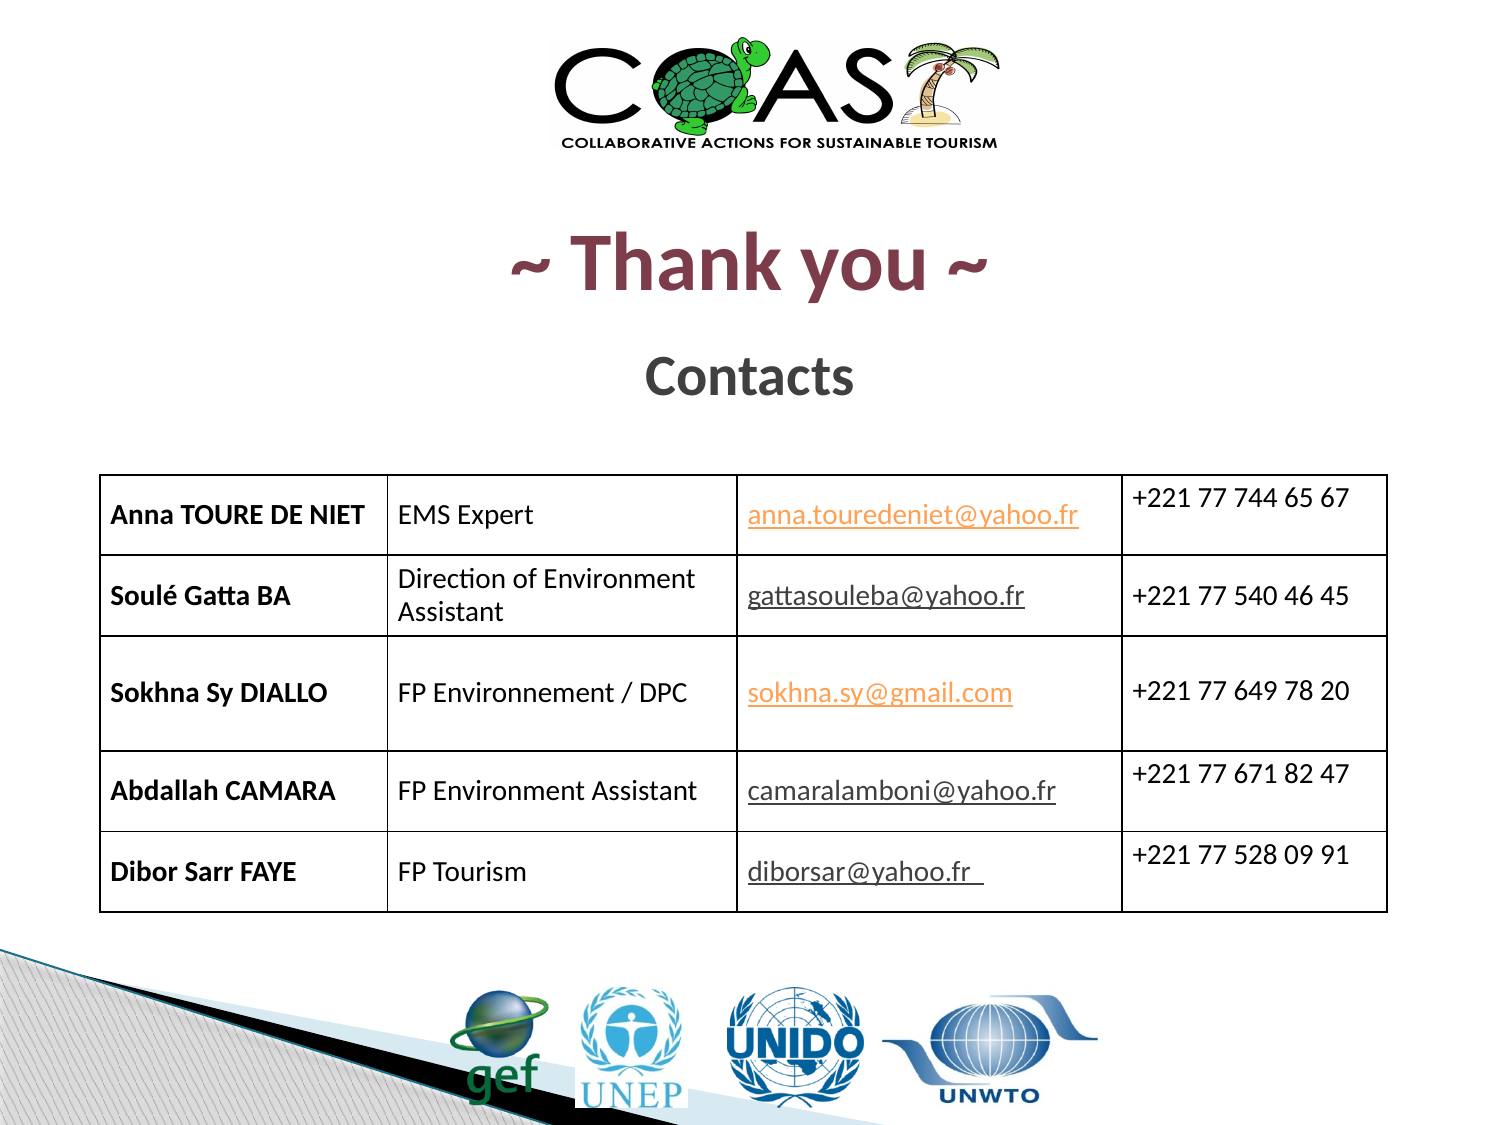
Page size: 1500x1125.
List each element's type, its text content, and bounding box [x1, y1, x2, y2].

table_header +221 77 744 65 67 [1123, 476, 1386, 554]
table_cell Soulé Gatta BA [101, 556, 387, 635]
table_header EMS Expert [388, 476, 736, 554]
table_cell gattasouleba@yahoo.fr [738, 556, 1121, 635]
table_cell +221 77 528 09 91 [1123, 832, 1386, 911]
text_box ~ Thank you ~ Contacts [0, 200, 1500, 514]
picture [575, 987, 688, 1108]
table_cell +221 77 649 78 20 [1123, 637, 1386, 750]
table_cell diborsar@yahoo.fr [738, 832, 1121, 911]
table_cell Dibor Sarr FAYE [101, 832, 387, 911]
table_cell camaralamboni@yahoo.fr [738, 752, 1121, 831]
table_cell FP Tourism [388, 832, 736, 911]
table_cell sokhna.sy@gmail.com [738, 637, 1121, 750]
picture [549, 37, 1000, 148]
table_cell +221 77 540 46 45 [1123, 556, 1386, 635]
picture [877, 987, 1100, 1108]
table_cell Sokhna Sy DIALLO [101, 637, 387, 750]
table_cell FP Environnement / DPC [388, 637, 736, 750]
picture [447, 987, 551, 1108]
table_cell +221 77 671 82 47 [1123, 752, 1386, 831]
table_cell Abdallah CAMARA [101, 752, 387, 831]
table_header Anna TOURE DE NIET [101, 476, 387, 554]
table_cell Direction of Environment Assistant [388, 556, 736, 635]
table_cell FP Environment Assistant [388, 752, 736, 831]
table_header anna.touredeniet@yahoo.fr [738, 476, 1121, 554]
picture [727, 987, 864, 1108]
